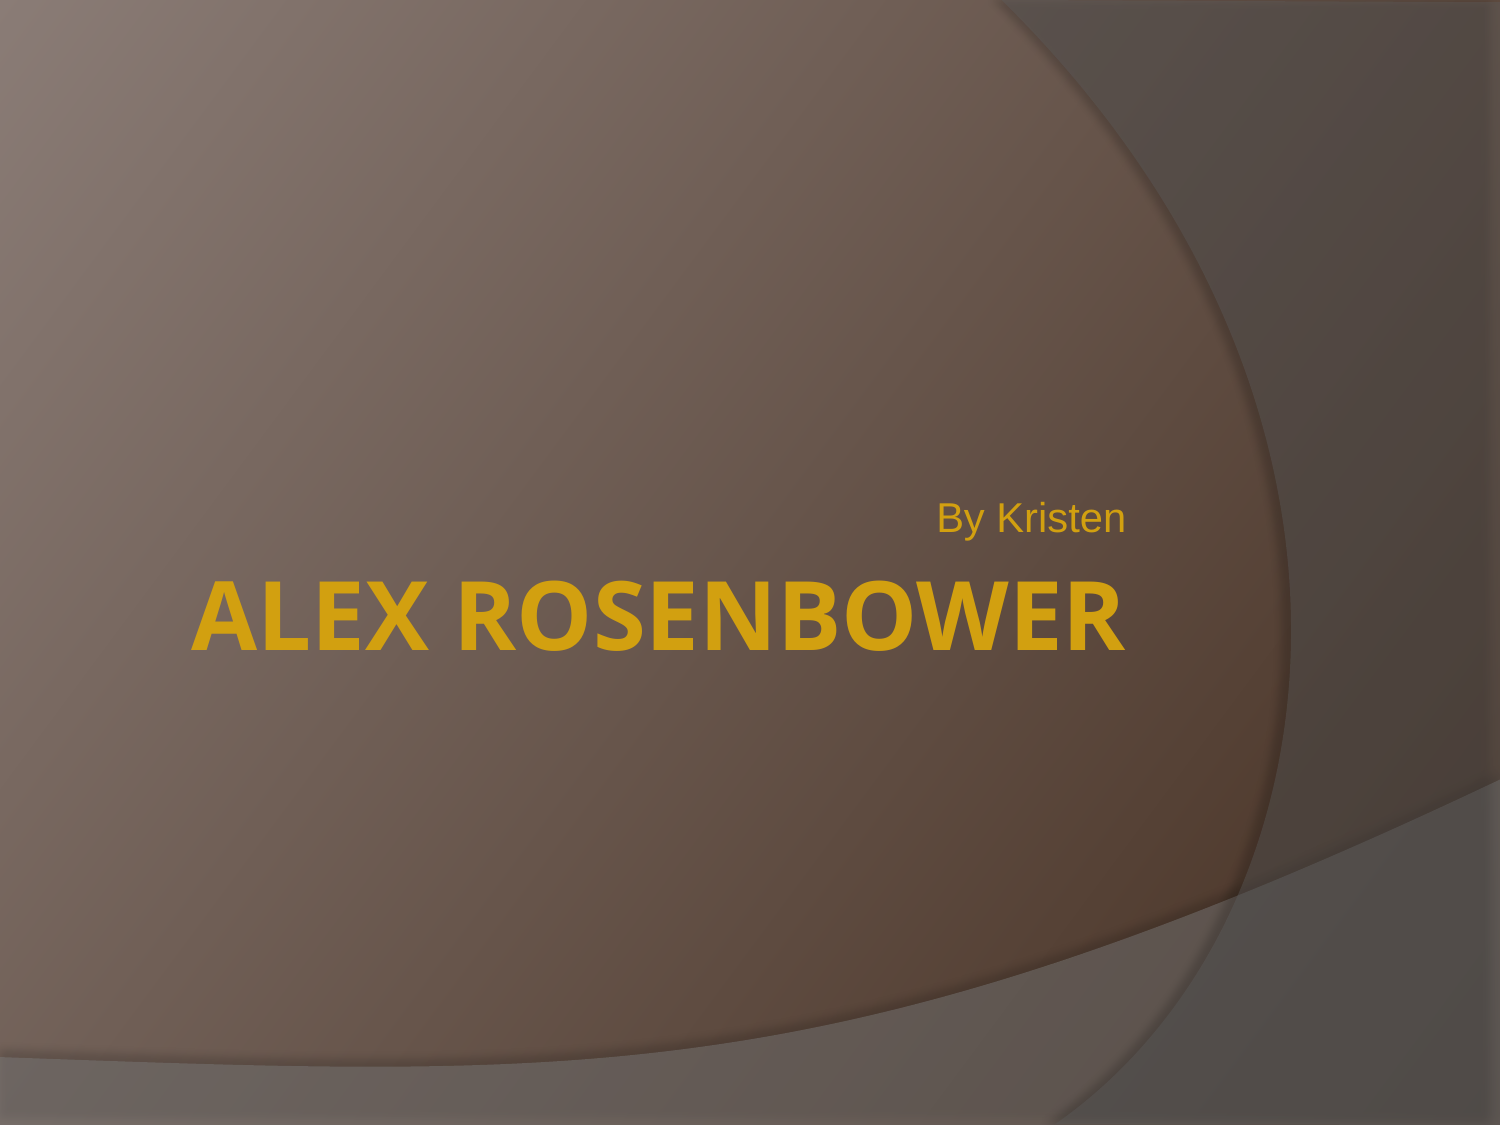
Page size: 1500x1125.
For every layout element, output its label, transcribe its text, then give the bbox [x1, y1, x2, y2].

subtitle By Kristen [71, 253, 1134, 541]
title Alex Rosenbower [70, 547, 1134, 925]
